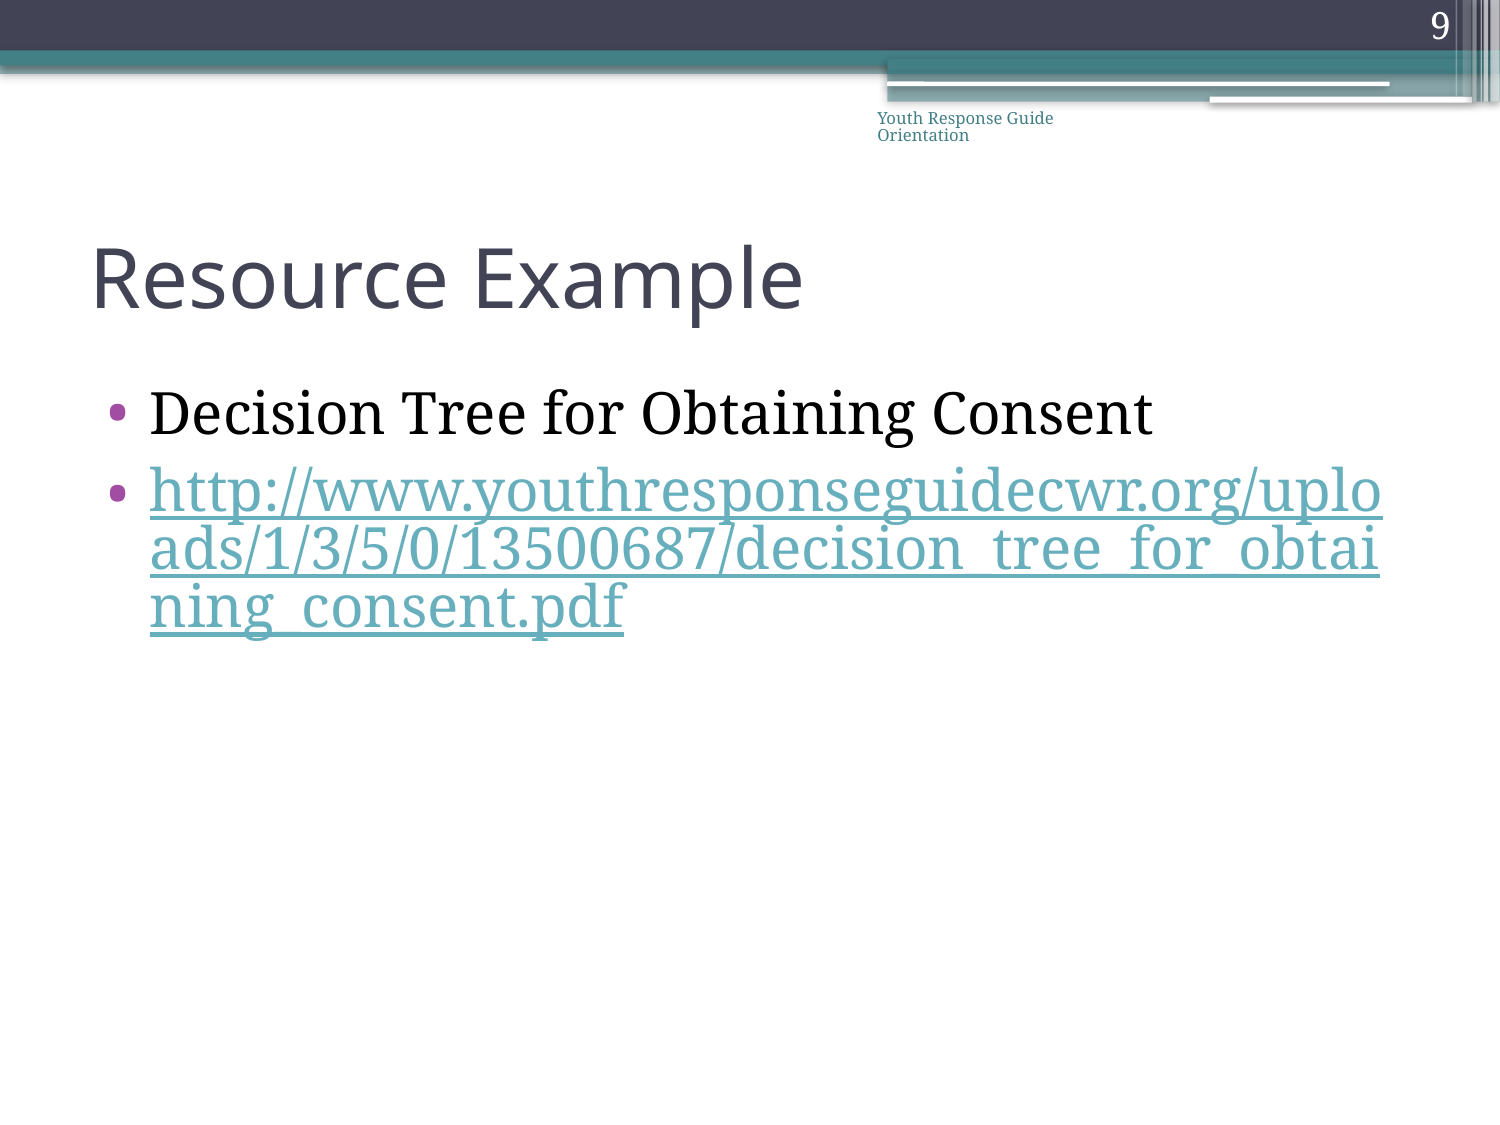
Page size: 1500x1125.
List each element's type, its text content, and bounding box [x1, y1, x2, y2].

title Resource Example [75, 187, 1425, 363]
slide_number 9 [1341, 0, 1466, 61]
list Decision Tree for Obtaining Consent http://www.youthresponseguidecwr.org/uploads/1/3/5/0/13500687/decision_tree_for_obtaining_consent.pdf [75, 368, 1425, 1079]
footer Youth Response Guide Orientation [862, 100, 1080, 176]
